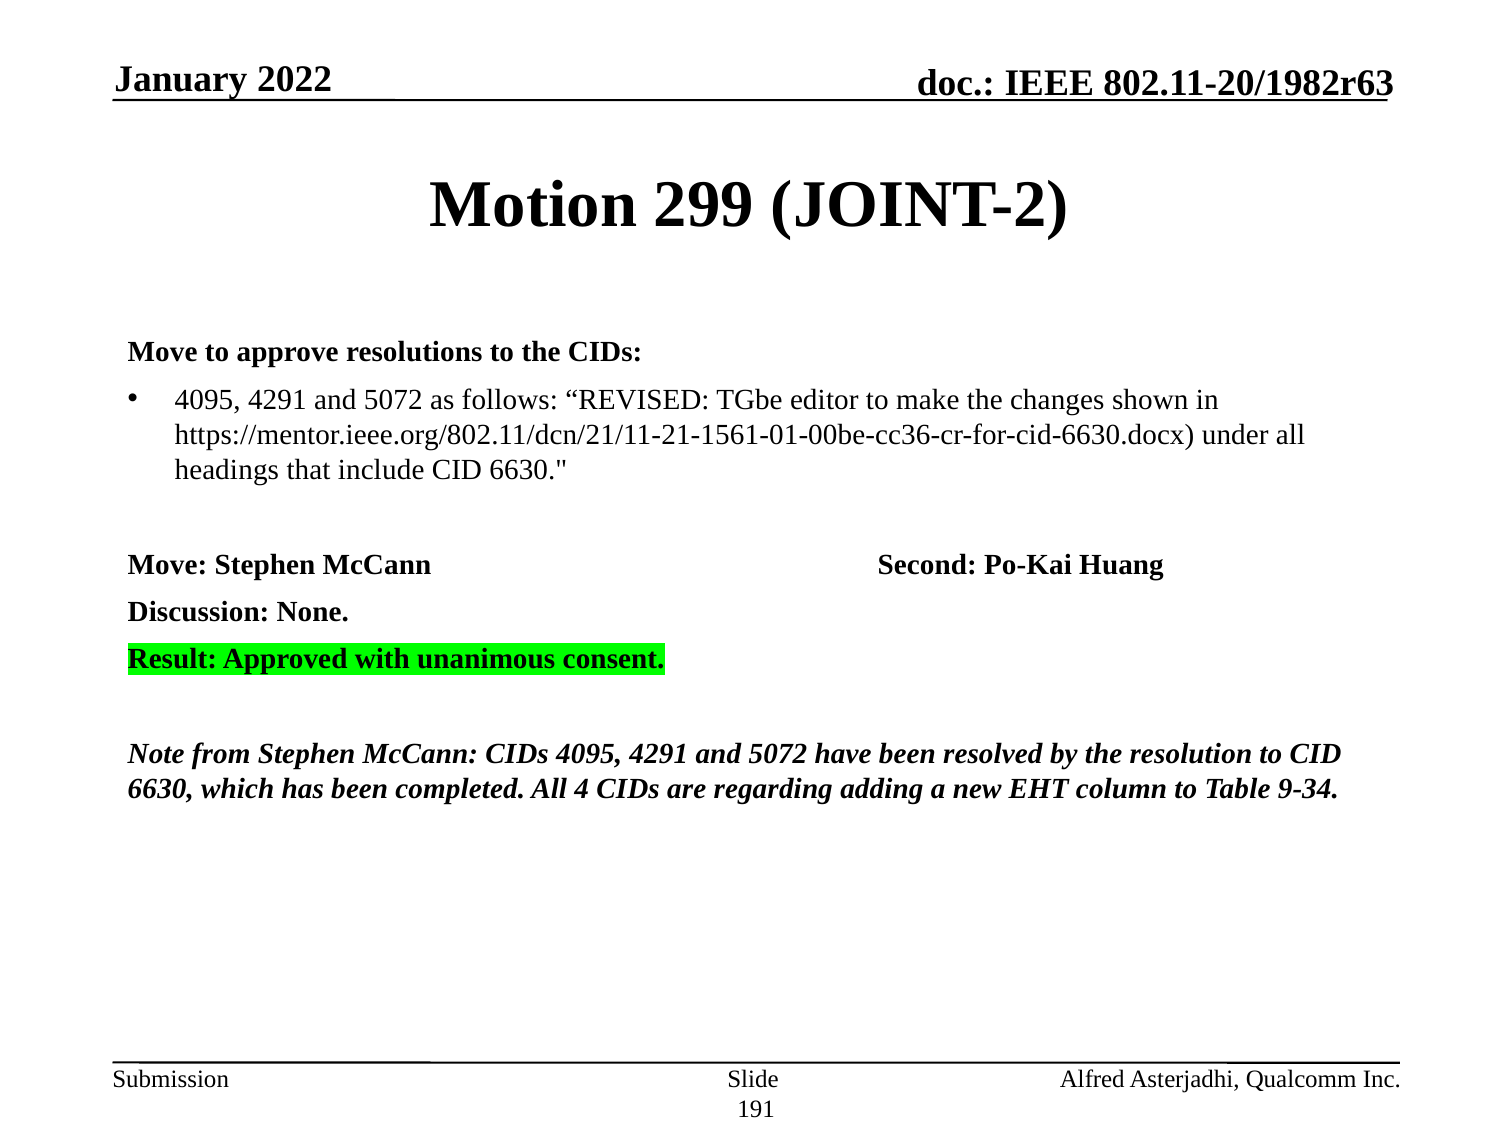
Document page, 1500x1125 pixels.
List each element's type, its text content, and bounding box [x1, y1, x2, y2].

list Move to approve resolutions to the CIDs: 4095, 4291 and 5072 as follows: “REVISED: TGbe editor to make the changes shown in https://mentor.ieee.org/802.11/dcn/21/11-21-1561-01-00be-cc36-cr-for-cid-6630.docx) under all headings that include CID 6630." Move: Stephen McCann Second: Po-Kai Huang Discussion: None. Result: Approved with unanimous consent. Note from Stephen McCann: CIDs 4095, 4291 and 5072 have been resolved by the resolution to CID 6630, which has been completed. All 4 CIDs are regarding adding a new EHT column to Table 9-34. [112, 324, 1388, 1063]
title Motion 299 (JOINT-2) [112, 112, 1388, 288]
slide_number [114, 54, 423, 100]
slide_number Slide 191 [712, 1061, 800, 1123]
footer Alfred Asterjadhi, Qualcomm Inc. [878, 1061, 1402, 1093]
